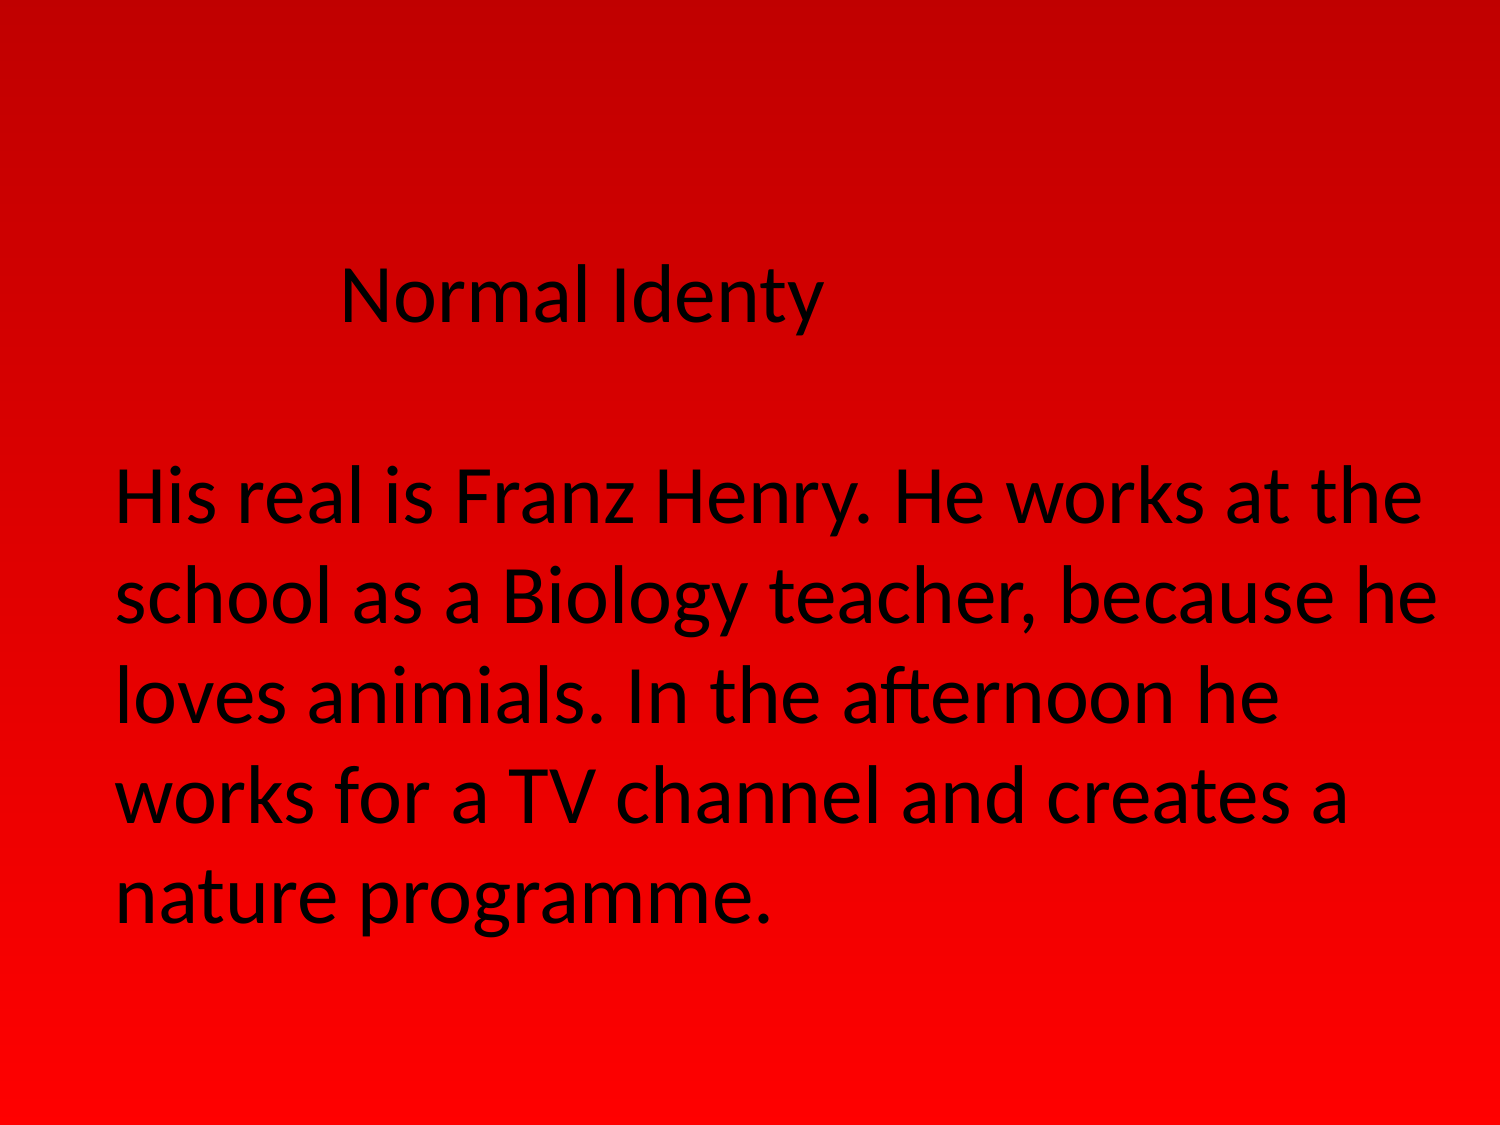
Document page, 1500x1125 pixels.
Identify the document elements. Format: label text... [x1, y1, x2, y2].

text_box Normal Identy [324, 231, 1117, 347]
text_box His real is Franz Henry. He works at the school as a Biology teacher, because he loves animials. In the afternoon he works for a TV channel and creates a nature programme. [100, 432, 1459, 948]
